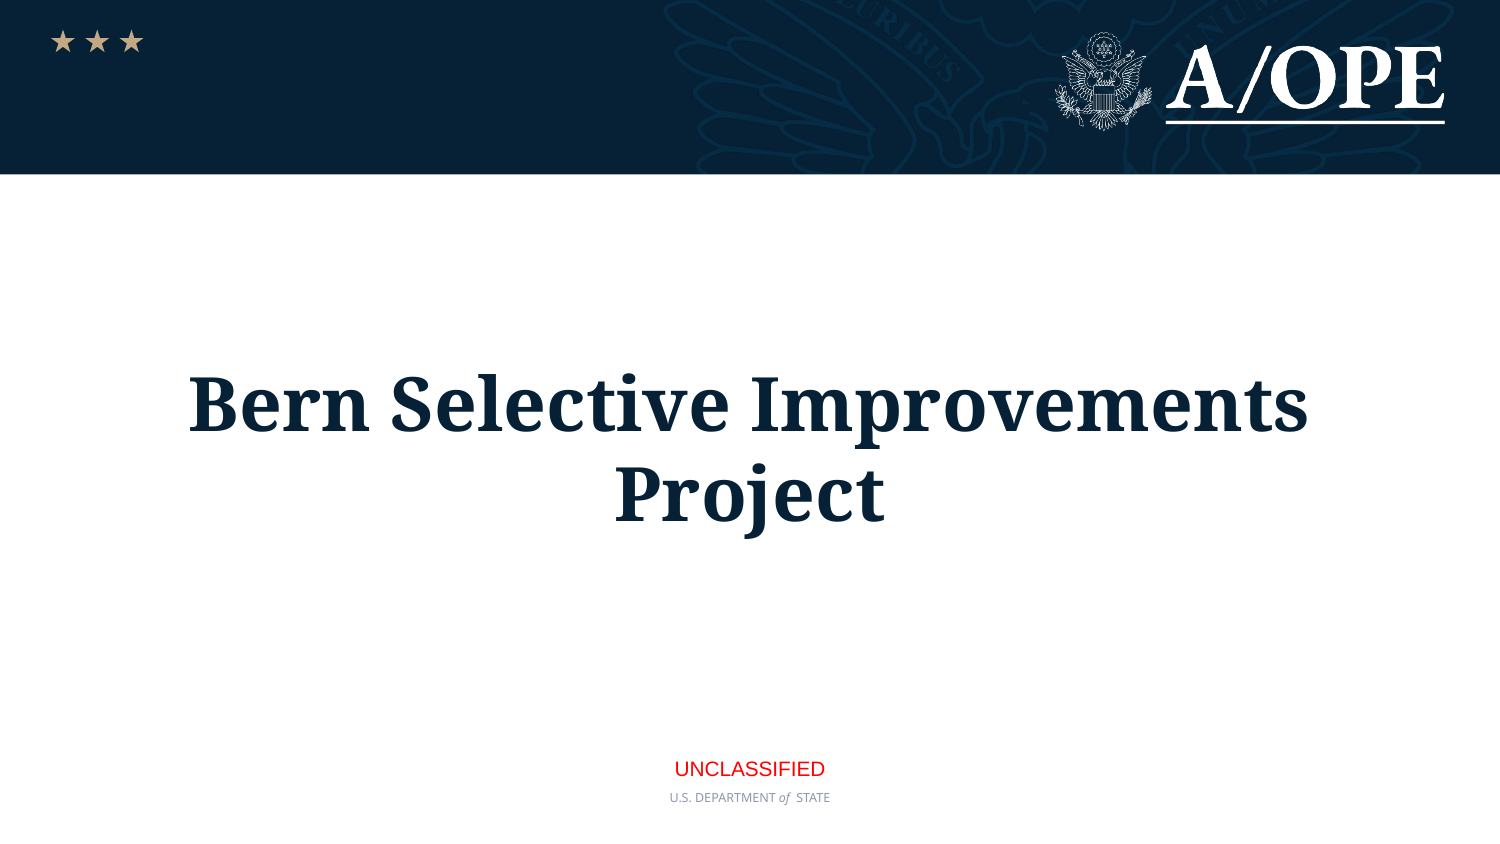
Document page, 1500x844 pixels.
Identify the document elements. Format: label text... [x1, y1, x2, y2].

picture [587, 0, 1500, 174]
text_box UNCLASSIFIED [659, 747, 841, 788]
title Bern Selective Improvements Project [51, 377, 1449, 516]
